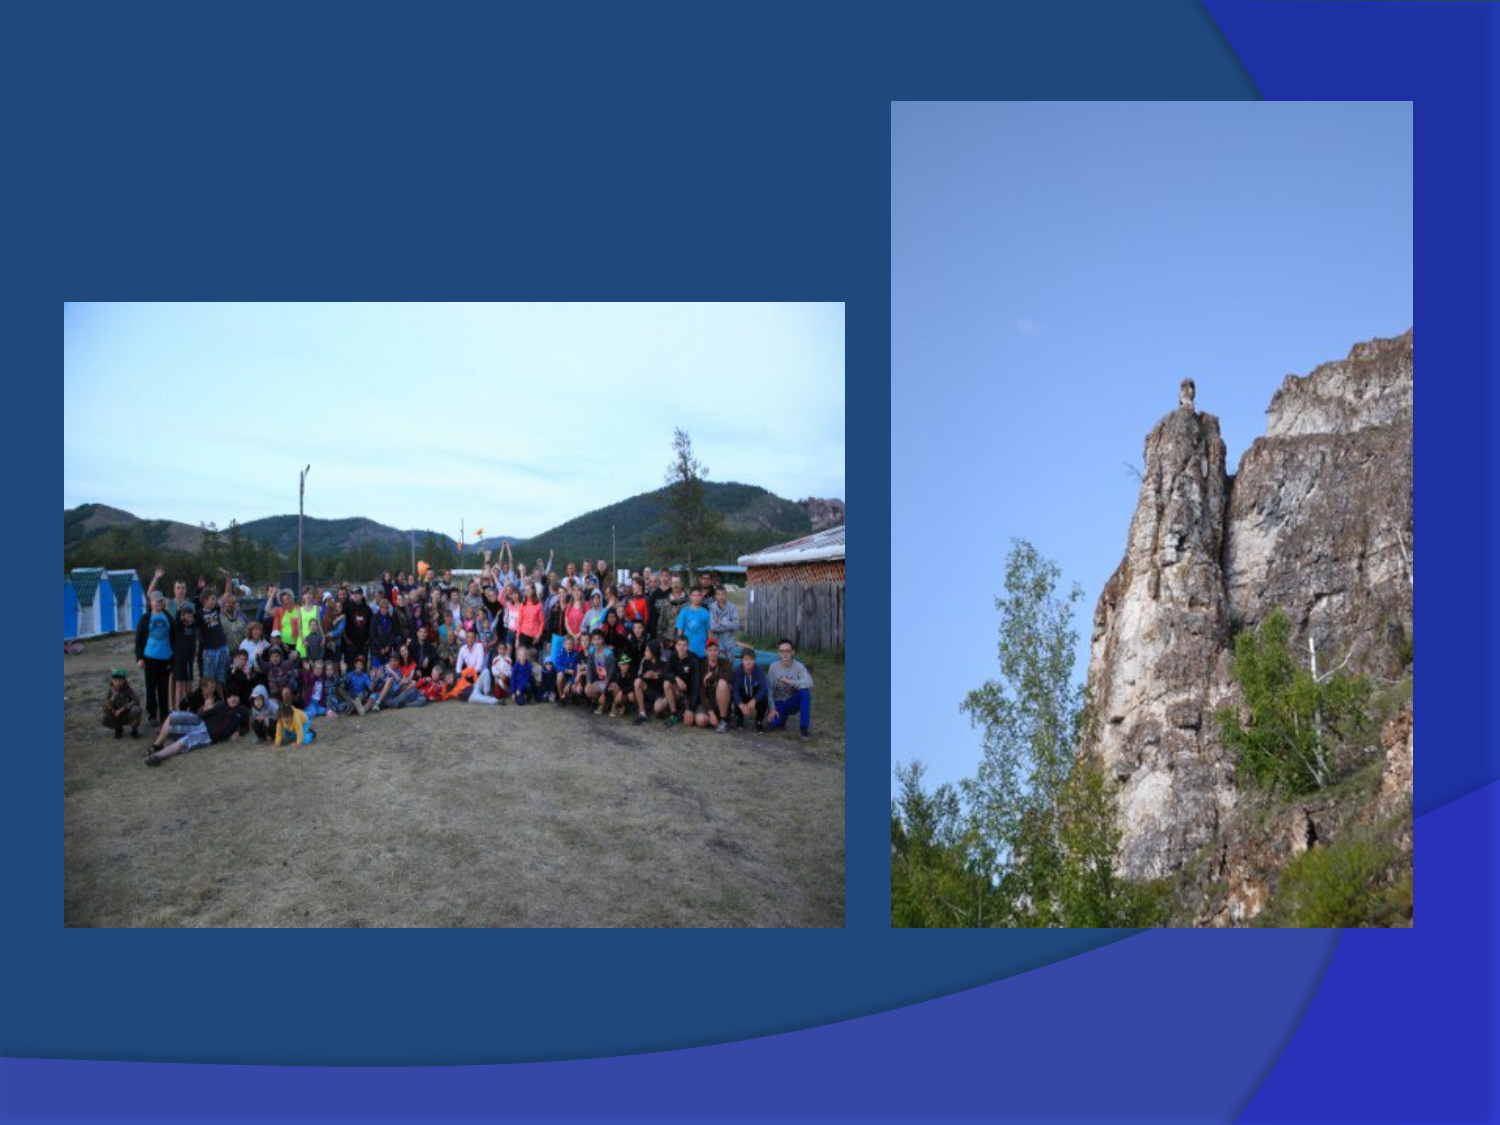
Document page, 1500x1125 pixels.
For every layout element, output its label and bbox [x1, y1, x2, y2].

picture [64, 302, 845, 928]
picture [891, 101, 1413, 928]
